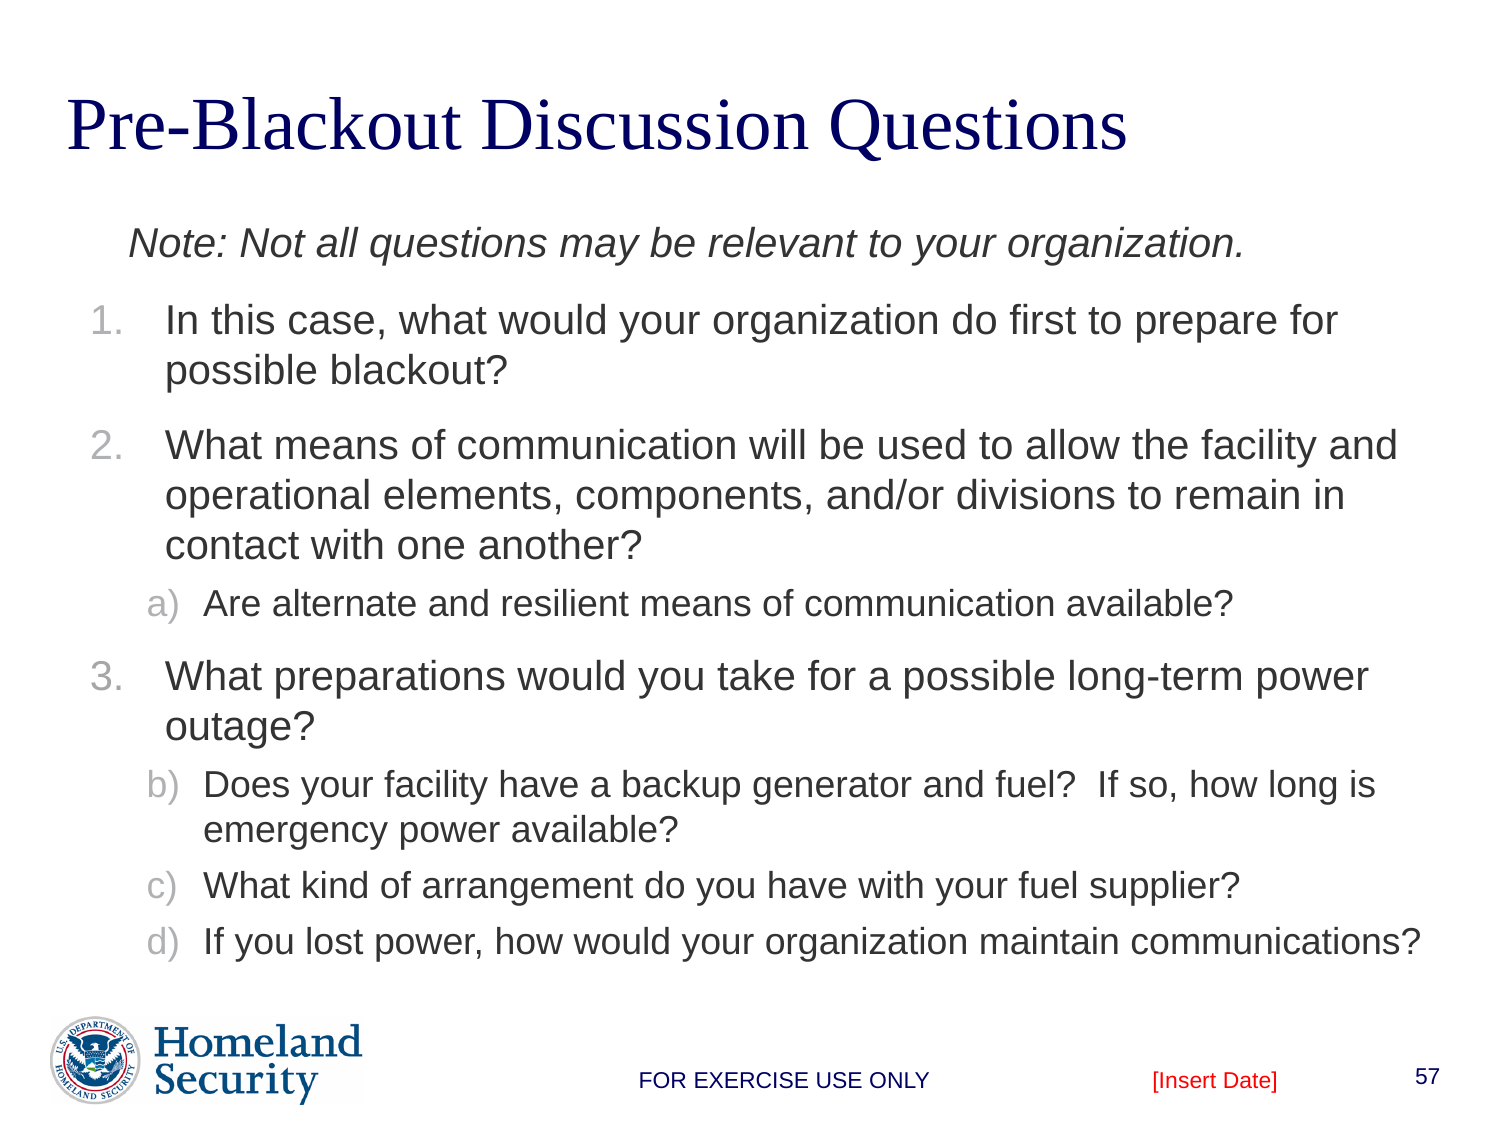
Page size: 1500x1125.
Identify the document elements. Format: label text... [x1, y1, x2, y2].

title Pre-Blackout Discussion Questions [51, 0, 1278, 173]
list Note: Not all questions may be relevant to your organization. In this case, what would your organization do first to prepare for possible blackout? What means of communication will be used to allow the facility and operational elements, components, and/or divisions to remain in contact with one another? Are alternate and resilient means of communication available? 3. What preparations would you take for a possible long-term power outage? Does your facility have a backup generator and fuel? If so, how long is emergency power available? What kind of arrangement do you have with your fuel supplier? If you lost power, how would your organization maintain communications? [75, 200, 1463, 943]
picture [50, 1016, 363, 1105]
slide_number 57 [1399, 1053, 1476, 1097]
